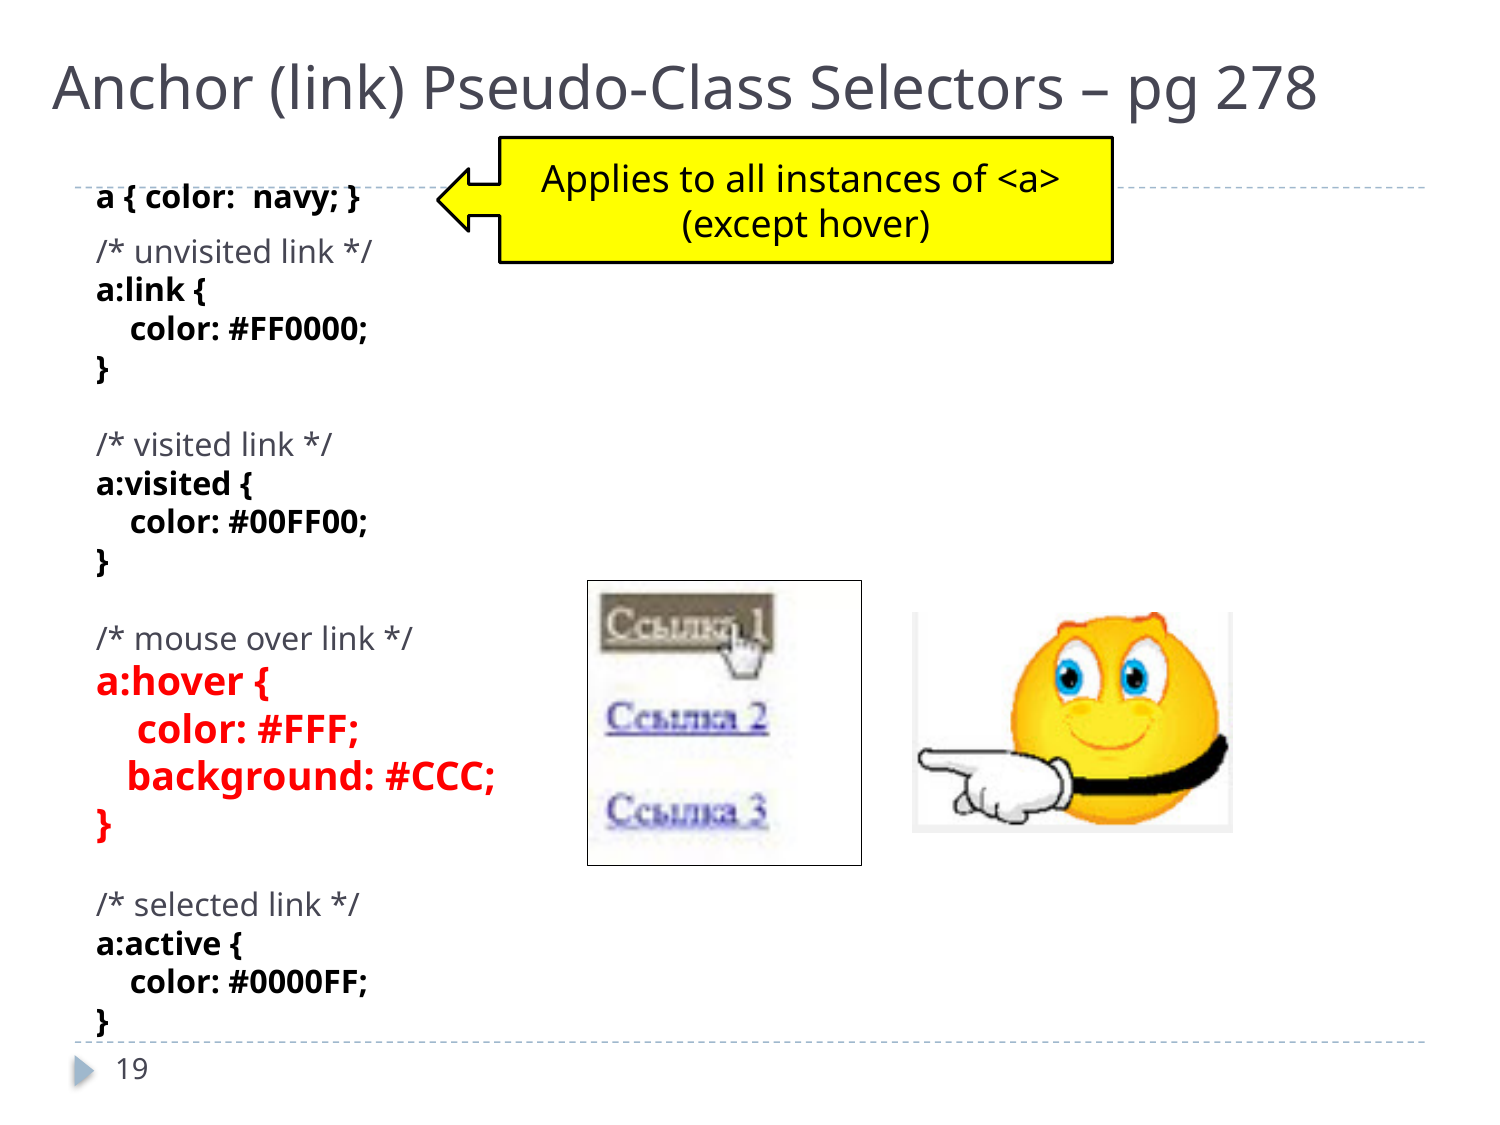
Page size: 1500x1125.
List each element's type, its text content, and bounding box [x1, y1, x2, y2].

text_box Applies to all instances of <a> (except hover) [436, 135, 1114, 265]
picture [587, 579, 861, 865]
list a { color: navy; } /* unvisited link */ a:link { color: #FF0000; } /* visited link */ a:visited { color: #00FF00; } /* mouse over link */ a:hover { color: #FFF; background: #CCC; } /* selected link */ a:active { color: #0000FF; } [40, 168, 1500, 1057]
picture [912, 612, 1233, 833]
slide_number 19 [100, 1057, 426, 1103]
title Anchor (link) Pseudo-Class Selectors – pg 278 [37, 24, 1463, 129]
